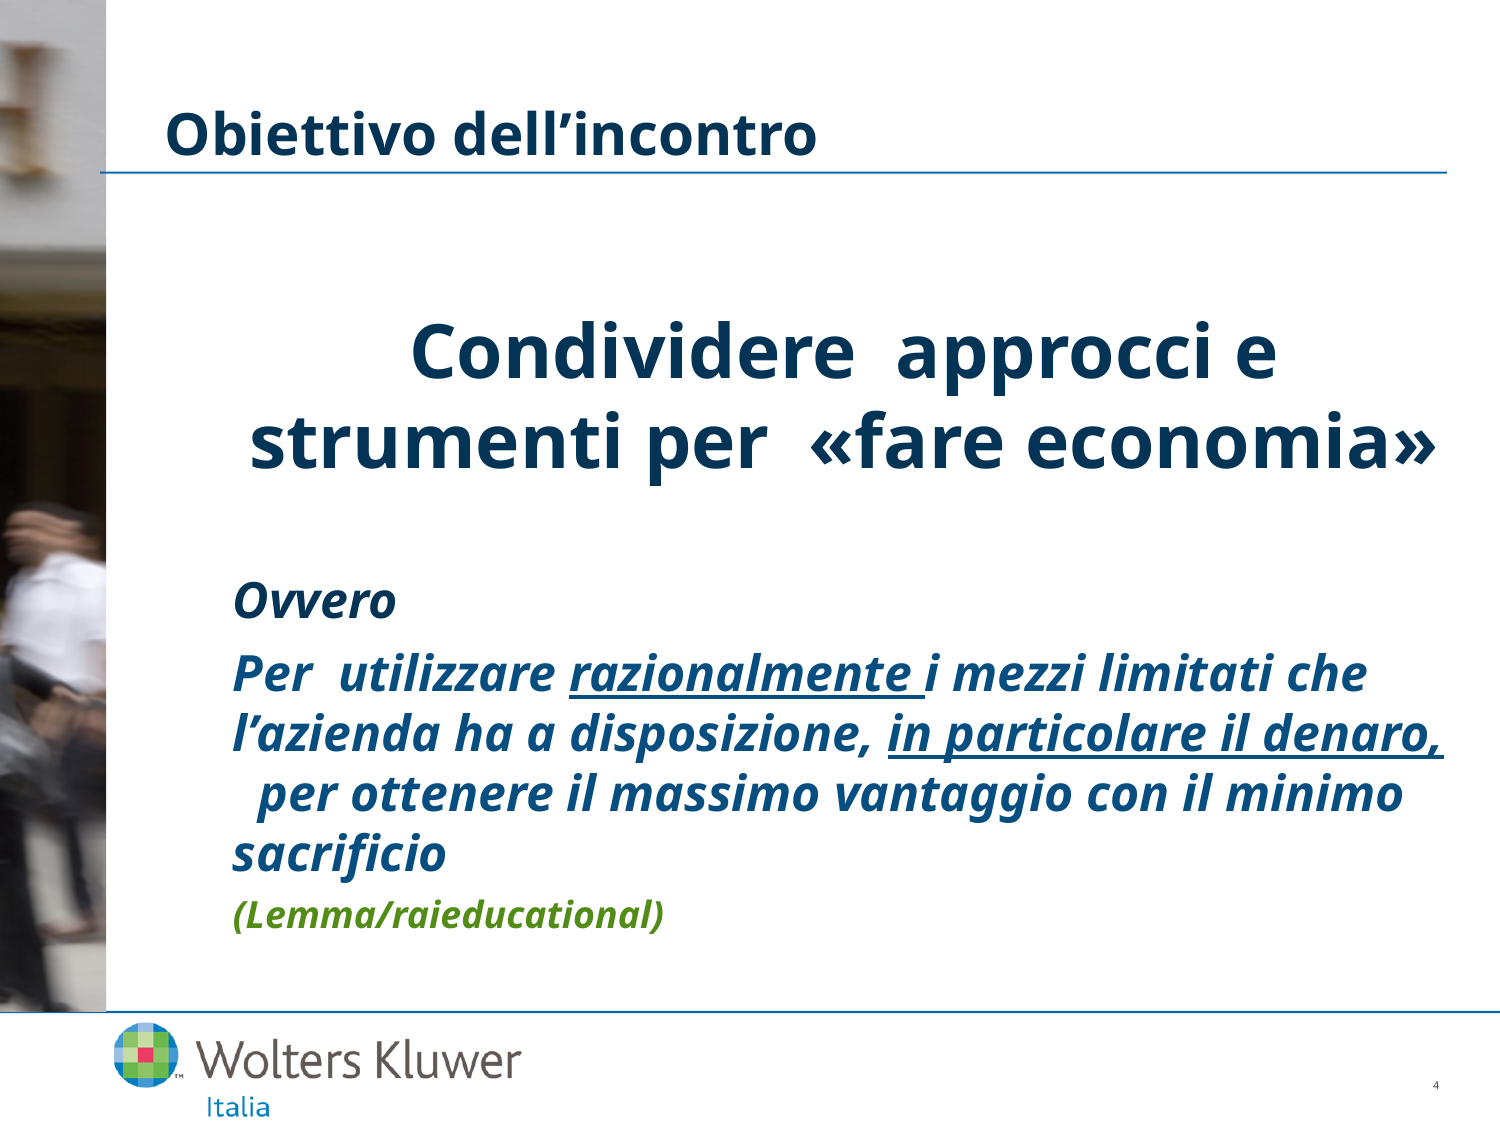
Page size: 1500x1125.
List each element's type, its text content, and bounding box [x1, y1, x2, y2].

title Obiettivo dell’incontro [149, 89, 1455, 176]
picture [108, 1018, 528, 1122]
picture [0, 0, 107, 1012]
list Condividere approcci e strumenti per «fare economia» Ovvero Per utilizzare razionalmente i mezzi limitati che l’azienda ha a disposizione, in particolare il denaro, per ottenere il massimo vantaggio con il minimo sacrificio (Lemma/raieducational) [105, 187, 1471, 1009]
slide_number 4 [1374, 1059, 1455, 1098]
